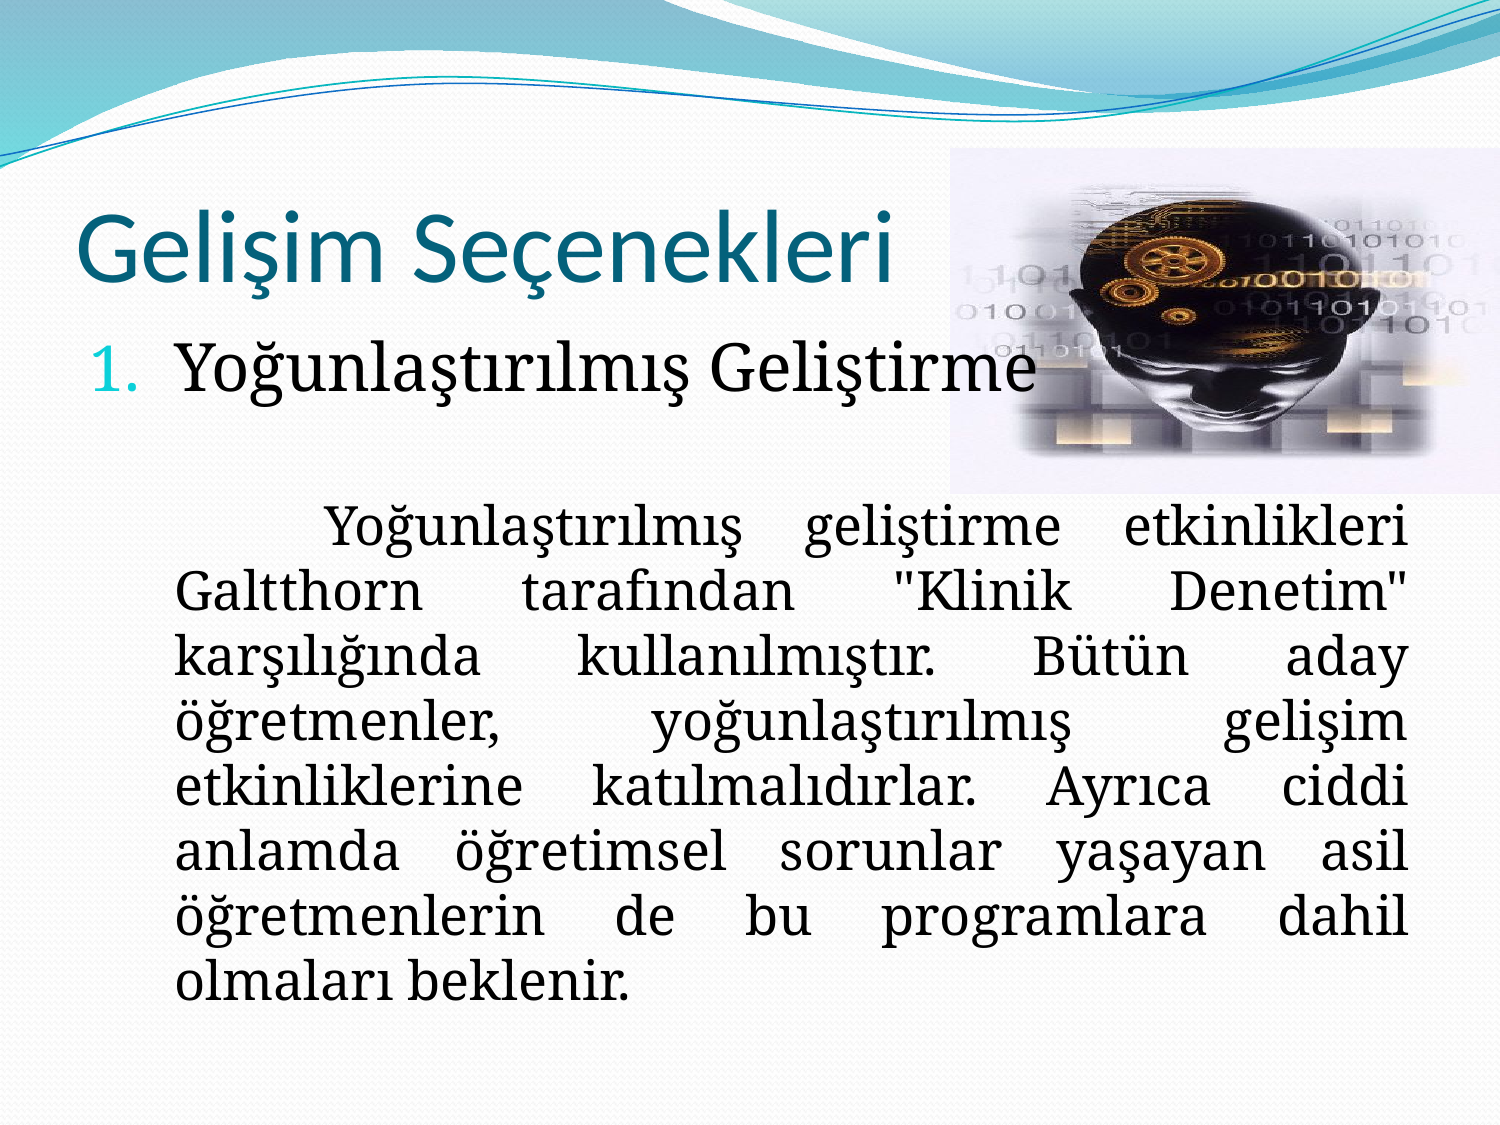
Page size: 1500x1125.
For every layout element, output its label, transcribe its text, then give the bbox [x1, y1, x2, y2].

title Gelişim Seçenekleri [75, 115, 1425, 303]
picture [950, 148, 1500, 495]
list Yoğunlaştırılmış Geliştirme Yoğunlaştırılmış geliştirme etkinlikleri Galtthorn tarafından "Klinik Denetim" karşılığında kullanılmıştır. Bütün aday öğretmenler, yoğunlaştırılmış gelişim etkinliklerine katılmalıdırlar. Ayrıca ciddi anlamda öğretimsel sorunlar yaşayan asil öğretmenlerin de bu programlara dahil olmaları beklenir. [75, 317, 1425, 1038]
